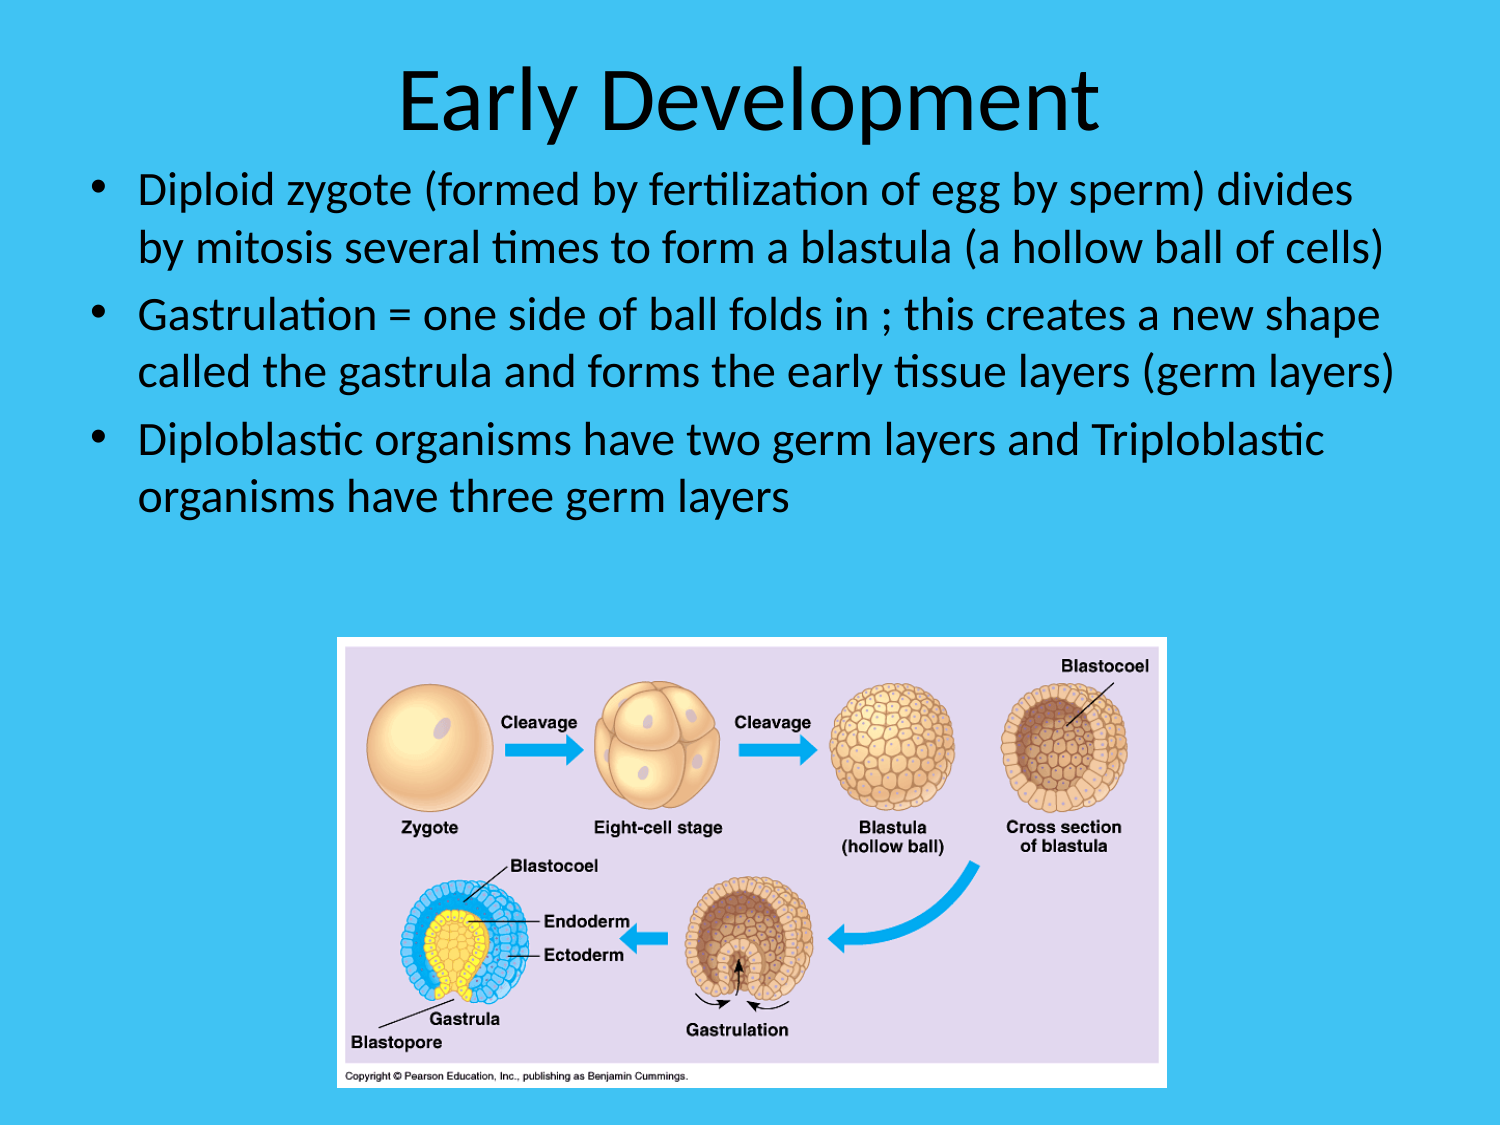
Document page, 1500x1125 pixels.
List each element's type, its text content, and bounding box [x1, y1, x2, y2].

picture [337, 637, 1167, 1088]
title Early Development [75, 0, 1425, 149]
list Diploid zygote (formed by fertilization of egg by sperm) divides by mitosis several times to form a blastula (a hollow ball of cells) Gastrulation = one side of ball folds in ; this creates a new shape called the gastrula and forms the early tissue layers (germ layers) Diploblastic organisms have two germ layers and Triploblastic organisms have three germ layers [75, 149, 1425, 638]
